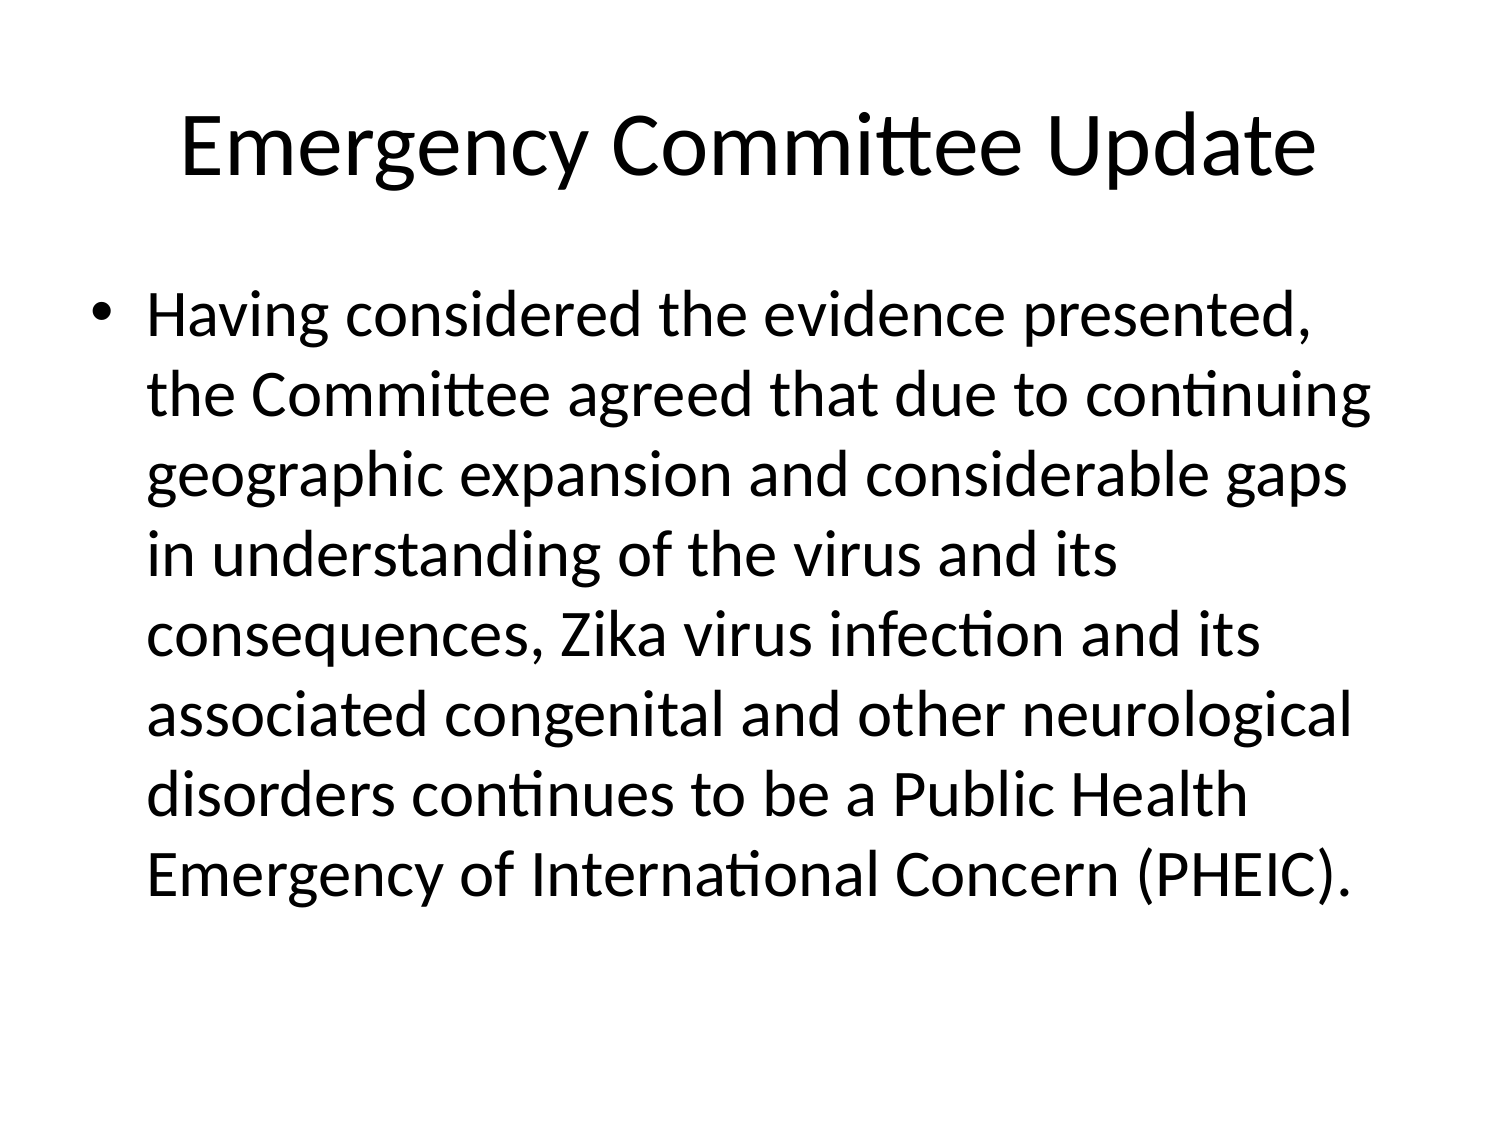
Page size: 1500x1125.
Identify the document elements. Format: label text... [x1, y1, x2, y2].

list Having considered the evidence presented, the Committee agreed that due to continuing geographic expansion and considerable gaps in understanding of the virus and its consequences, Zika virus infection and its associated congenital and other neurological disorders continues to be a Public Health Emergency of International Concern (PHEIC). [75, 262, 1425, 1005]
title Emergency Committee Update [75, 45, 1425, 233]
